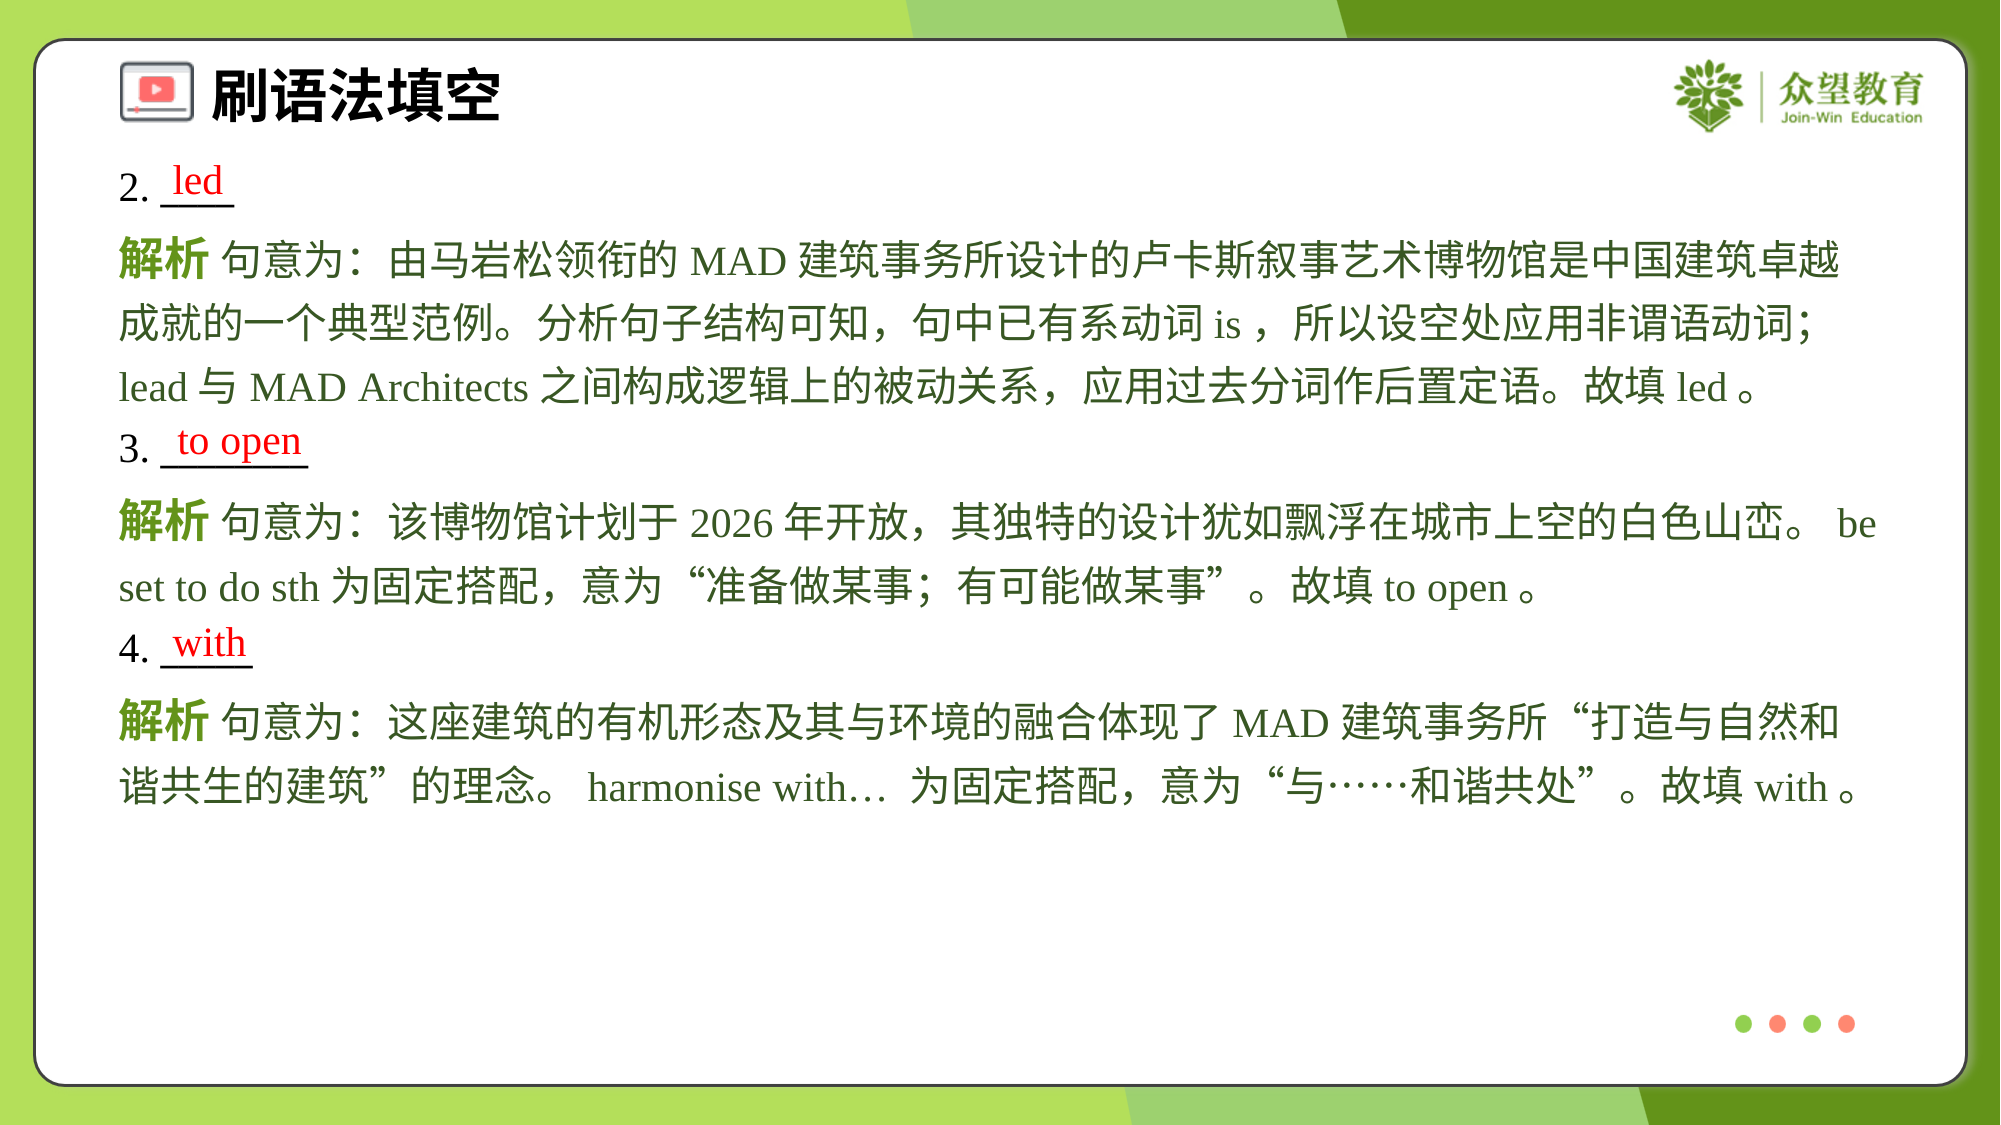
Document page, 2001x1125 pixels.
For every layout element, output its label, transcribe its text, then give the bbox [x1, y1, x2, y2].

text_box 解析 句意为：这座建筑的有机形态及其与环境的融合体现了MAD建筑事务所“打造与自然和谐共生的建筑”的理念。harmonise with… 为固定搭配，意为“与……和谐共处”。故填with。 [118, 678, 1883, 805]
text_box 4. _____ [118, 608, 1883, 666]
text_box to open [167, 400, 312, 458]
text_box led [167, 140, 229, 199]
text_box 解析 句意为：该博物馆计划于2026年开放，其独特的设计犹如飘浮在城市上空的白色山峦。be set to do sth为固定搭配，意为“准备做某事；有可能做某事”。故填to open。 [118, 478, 1883, 605]
text_box 解析 句意为：由马岩松领衔的MAD建筑事务所设计的卢卡斯叙事艺术博物馆是中国建筑卓越成就的一个典型范例。分析句子结构可知，句中已有系动词is，所以设空处应用非谓语动词；lead与MAD Architects之间构成逻辑上的被动关系，应用过去分词作后置定语。故填led。 [118, 215, 1883, 405]
text_box 2. ____ [118, 146, 1883, 204]
picture [0, 0, 2000, 1125]
text_box 3. ________ [118, 408, 1883, 466]
text_box with [167, 602, 252, 660]
